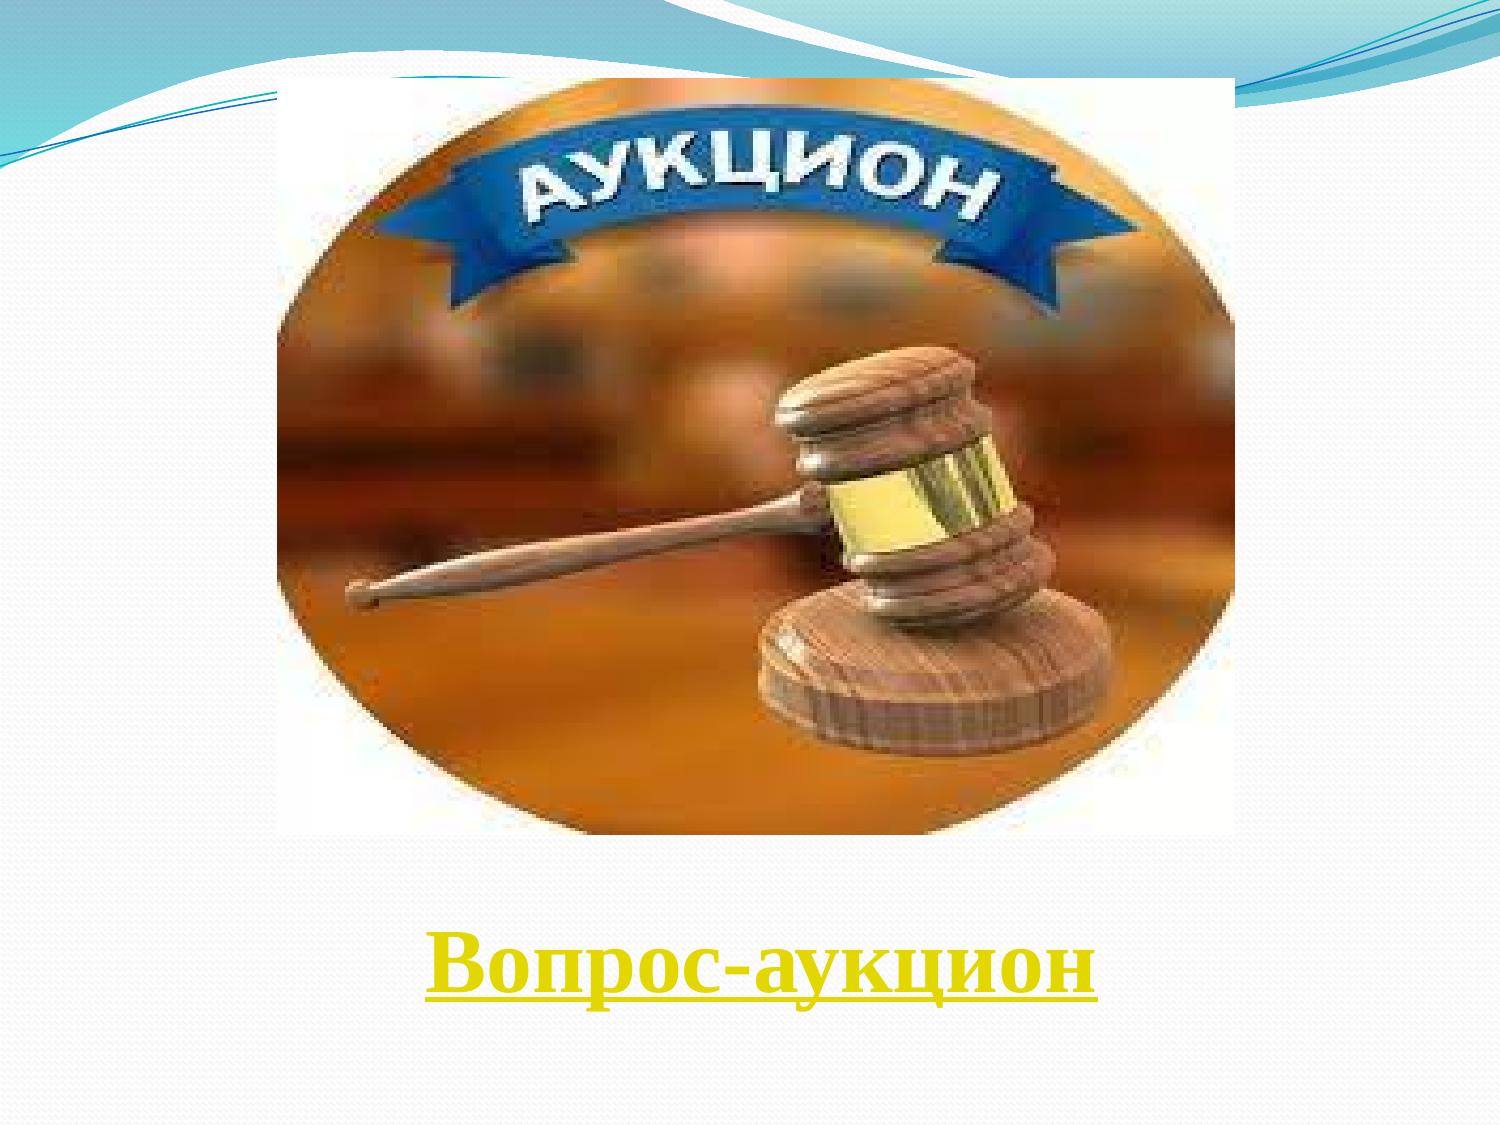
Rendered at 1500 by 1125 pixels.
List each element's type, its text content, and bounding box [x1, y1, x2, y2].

text_box Вопрос-аукцион [410, 893, 1113, 1018]
picture [277, 77, 1235, 835]
